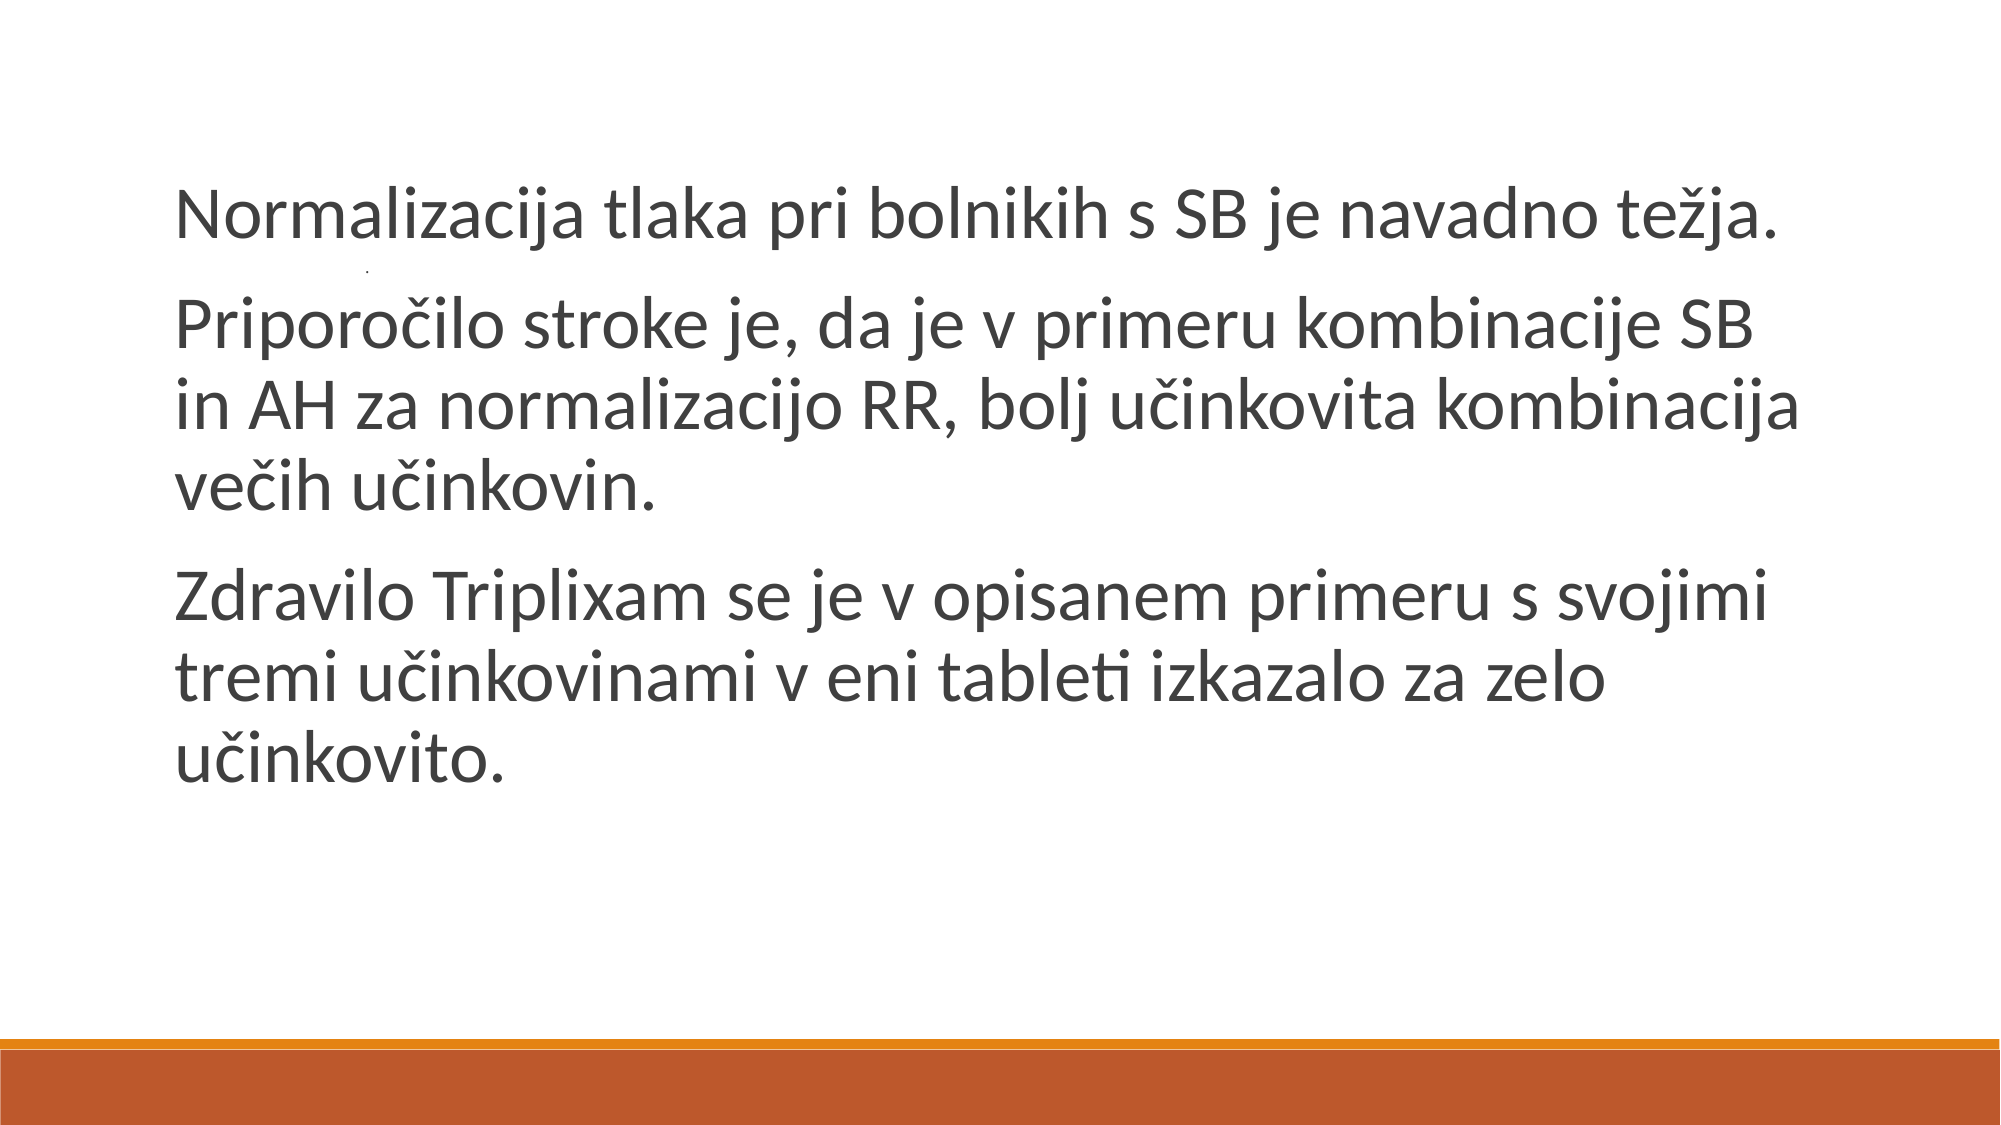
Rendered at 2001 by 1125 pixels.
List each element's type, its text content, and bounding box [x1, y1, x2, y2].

title . [350, 47, 2000, 285]
list Normalizacija tlaka pri bolnikih s SB je navadno težja. Priporočilo stroke je, da je v primeru kombinacije SB in AH za normalizacijo RR, bolj učinkovita kombinacija večih učinkovin. Zdravilo Triplixam se je v opisanem primeru s svojimi tremi učinkovinami v eni tableti izkazalo za zelo učinkovito. [174, 166, 1825, 826]
